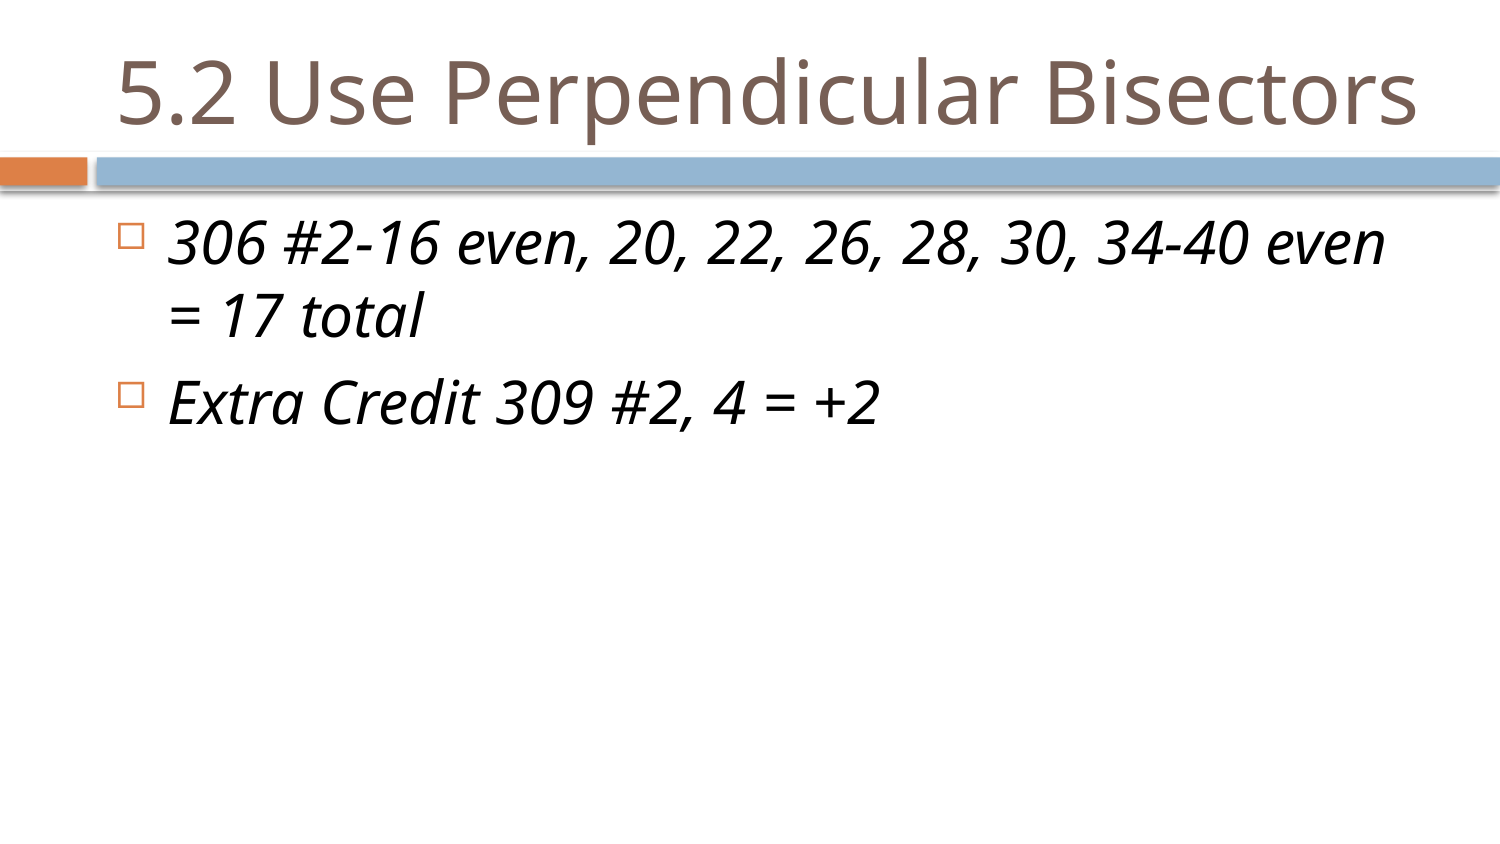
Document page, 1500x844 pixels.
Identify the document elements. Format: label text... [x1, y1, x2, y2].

title 5.2 Use Perpendicular Bisectors [100, 28, 1438, 150]
list 306 #2-16 even, 20, 22, 26, 28, 30, 34-40 even = 17 total Extra Credit 309 #2, 4 = +2 [100, 196, 1438, 750]
